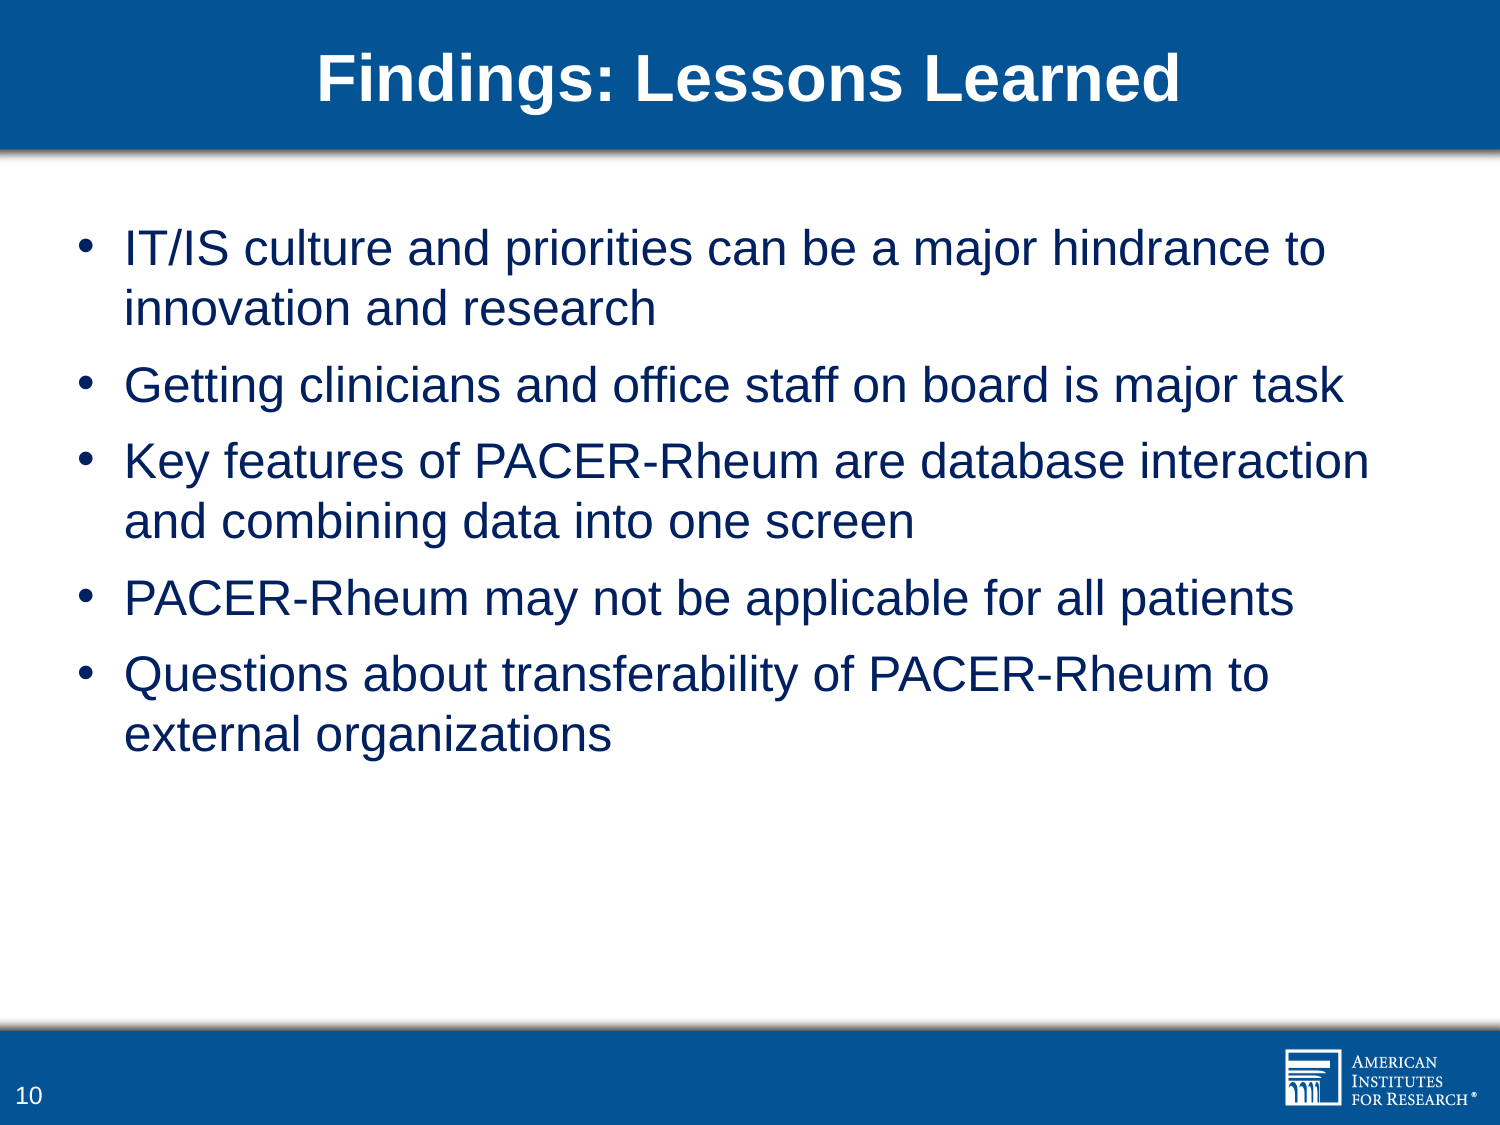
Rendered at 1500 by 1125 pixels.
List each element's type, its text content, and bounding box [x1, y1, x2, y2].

list IT/IS culture and priorities can be a major hindrance to innovation and research Getting clinicians and office staff on board is major task Key features of PACER-Rheum are database interaction and combining data into one screen PACER-Rheum may not be applicable for all patients Questions about transferability of PACER-Rheum to external organizations [61, 207, 1438, 973]
picture [0, 151, 1500, 1125]
slide_number 10 [0, 1065, 350, 1125]
title Findings: Lessons Learned [0, 0, 1500, 151]
